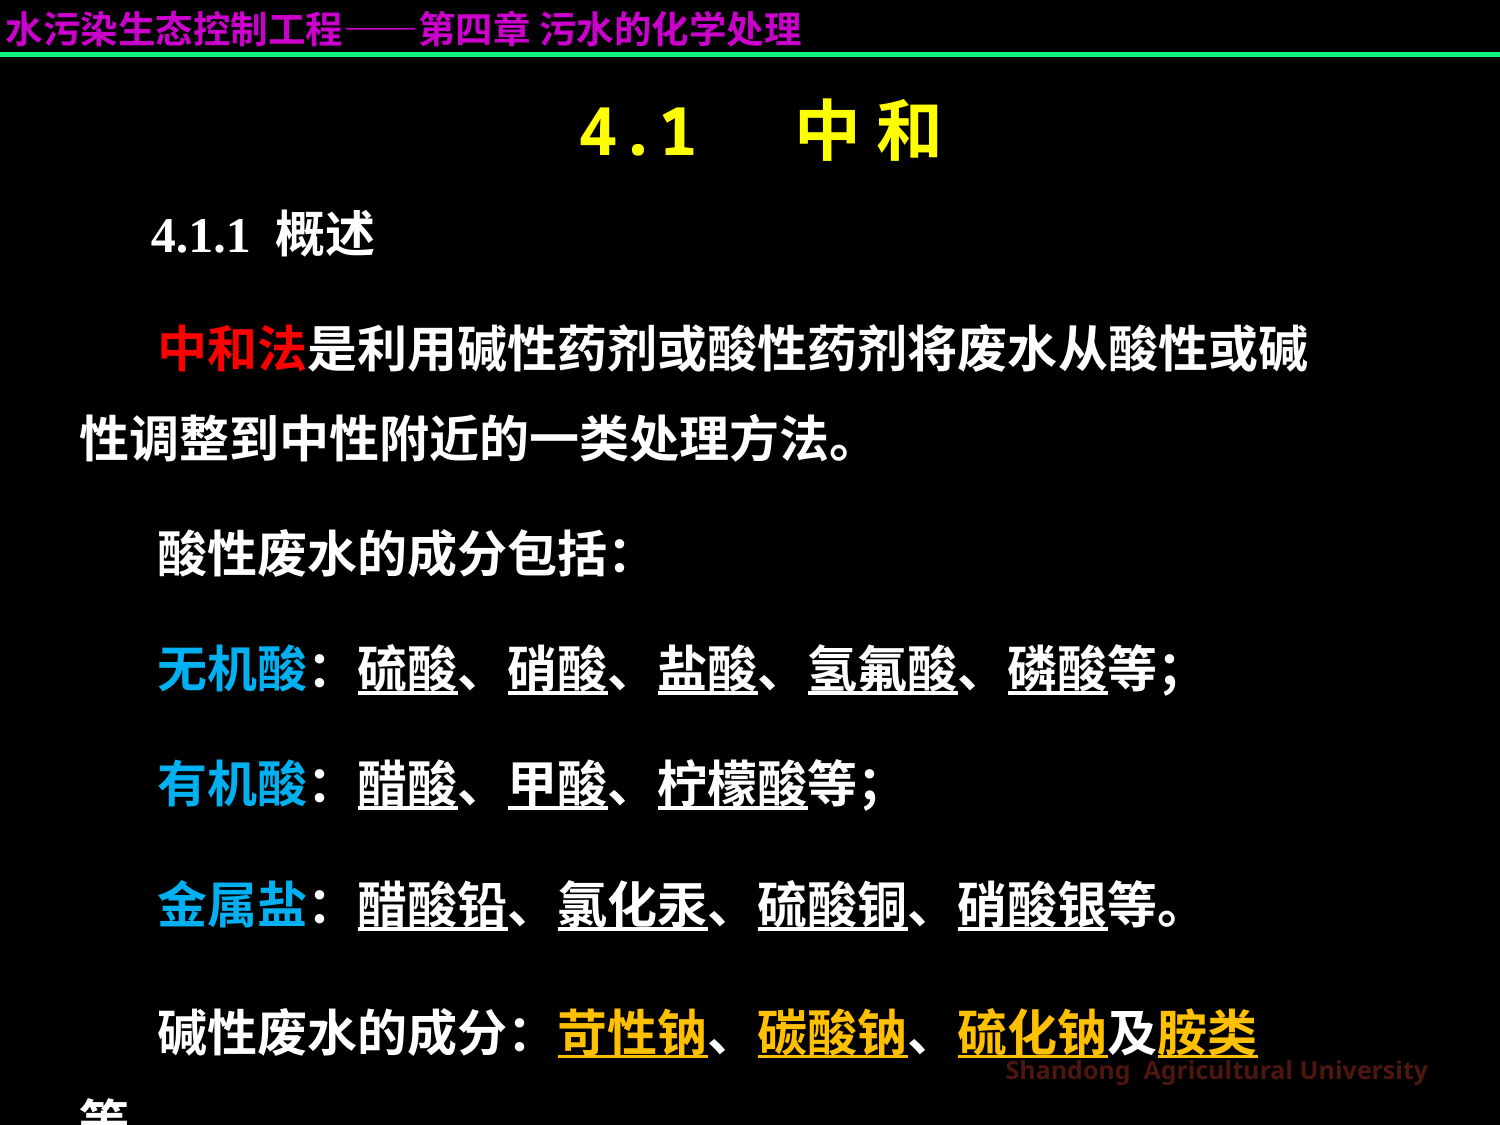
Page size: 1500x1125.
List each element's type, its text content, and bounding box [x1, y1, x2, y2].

text_box 中和法是利用碱性药剂或酸性药剂将废水从酸性或碱性调整到中性附近的一类处理方法。 酸性废水的成分包括： 无机酸：硫酸、硝酸、盐酸、氢氟酸、磷酸等； 有机酸：醋酸、甲酸、柠檬酸等； 金属盐：醋酸铅、氯化汞、硫酸铜、硝酸银等。 碱性废水的成分：苛性钠、碳酸钠、硫化钠及胺类等。 [64, 279, 1365, 1125]
text_box 4.1 中 和 [85, 35, 1436, 223]
title 4.1.1 概述 [135, 223, 1415, 296]
